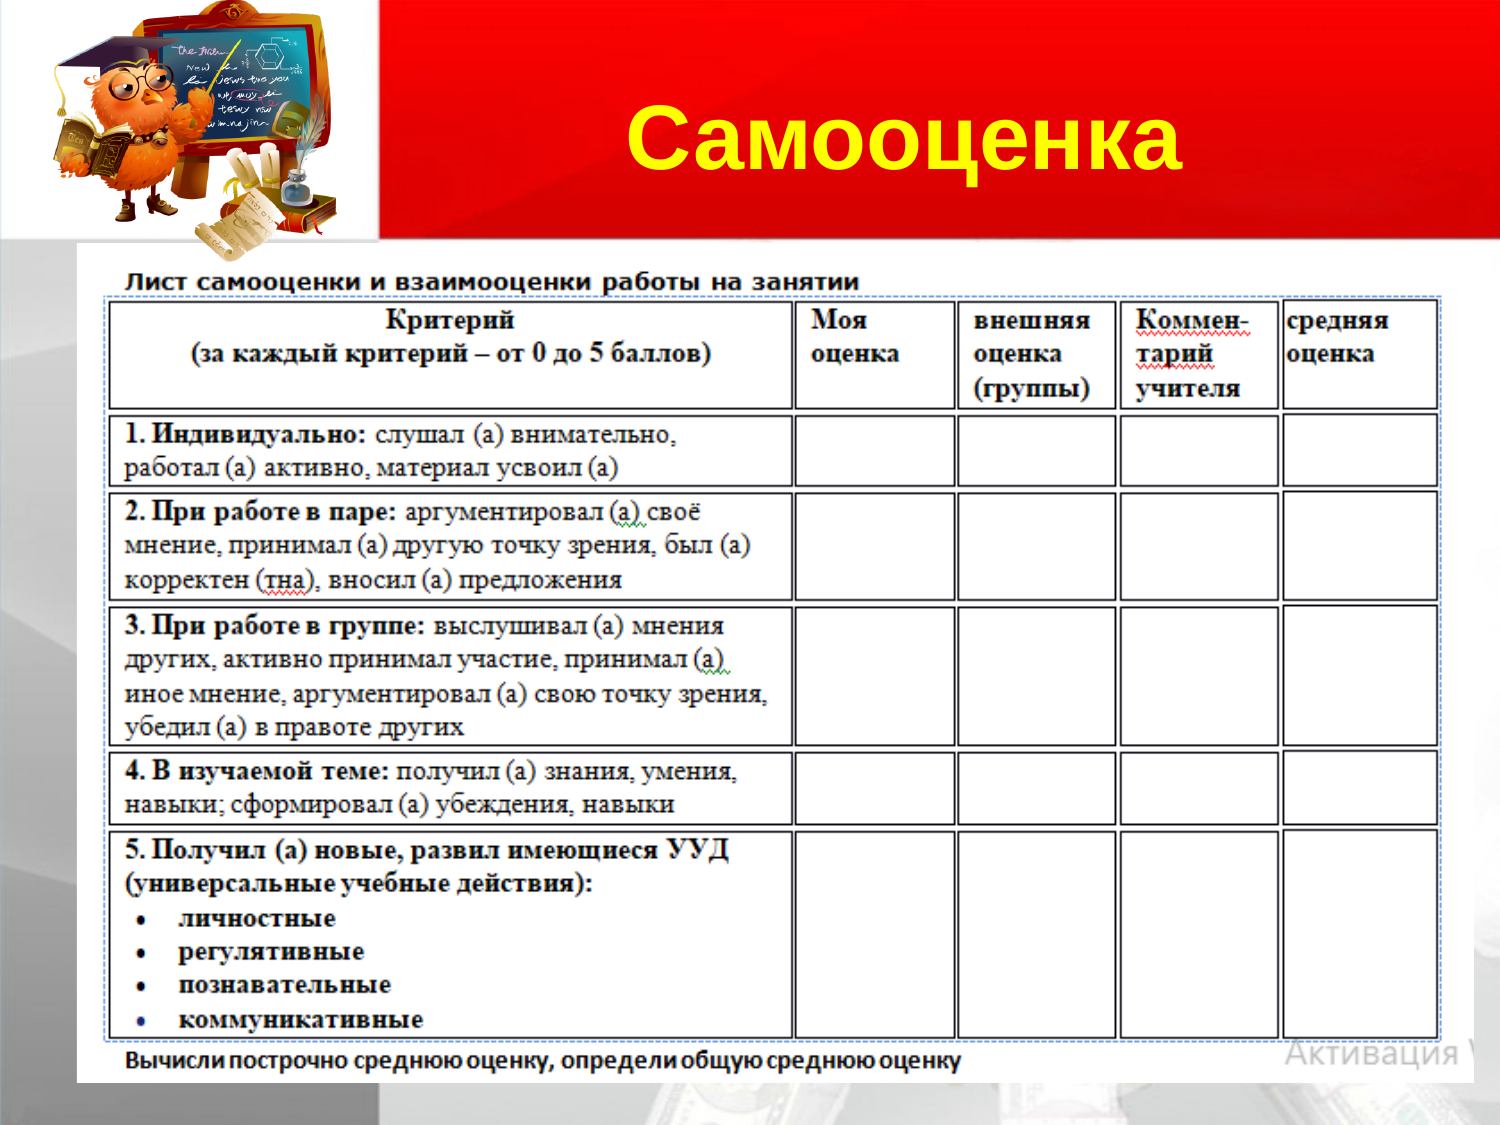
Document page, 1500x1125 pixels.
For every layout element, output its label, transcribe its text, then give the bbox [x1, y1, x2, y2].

title Самооценка [383, 44, 1426, 221]
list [76, 243, 1475, 1083]
picture [0, 0, 1500, 1125]
